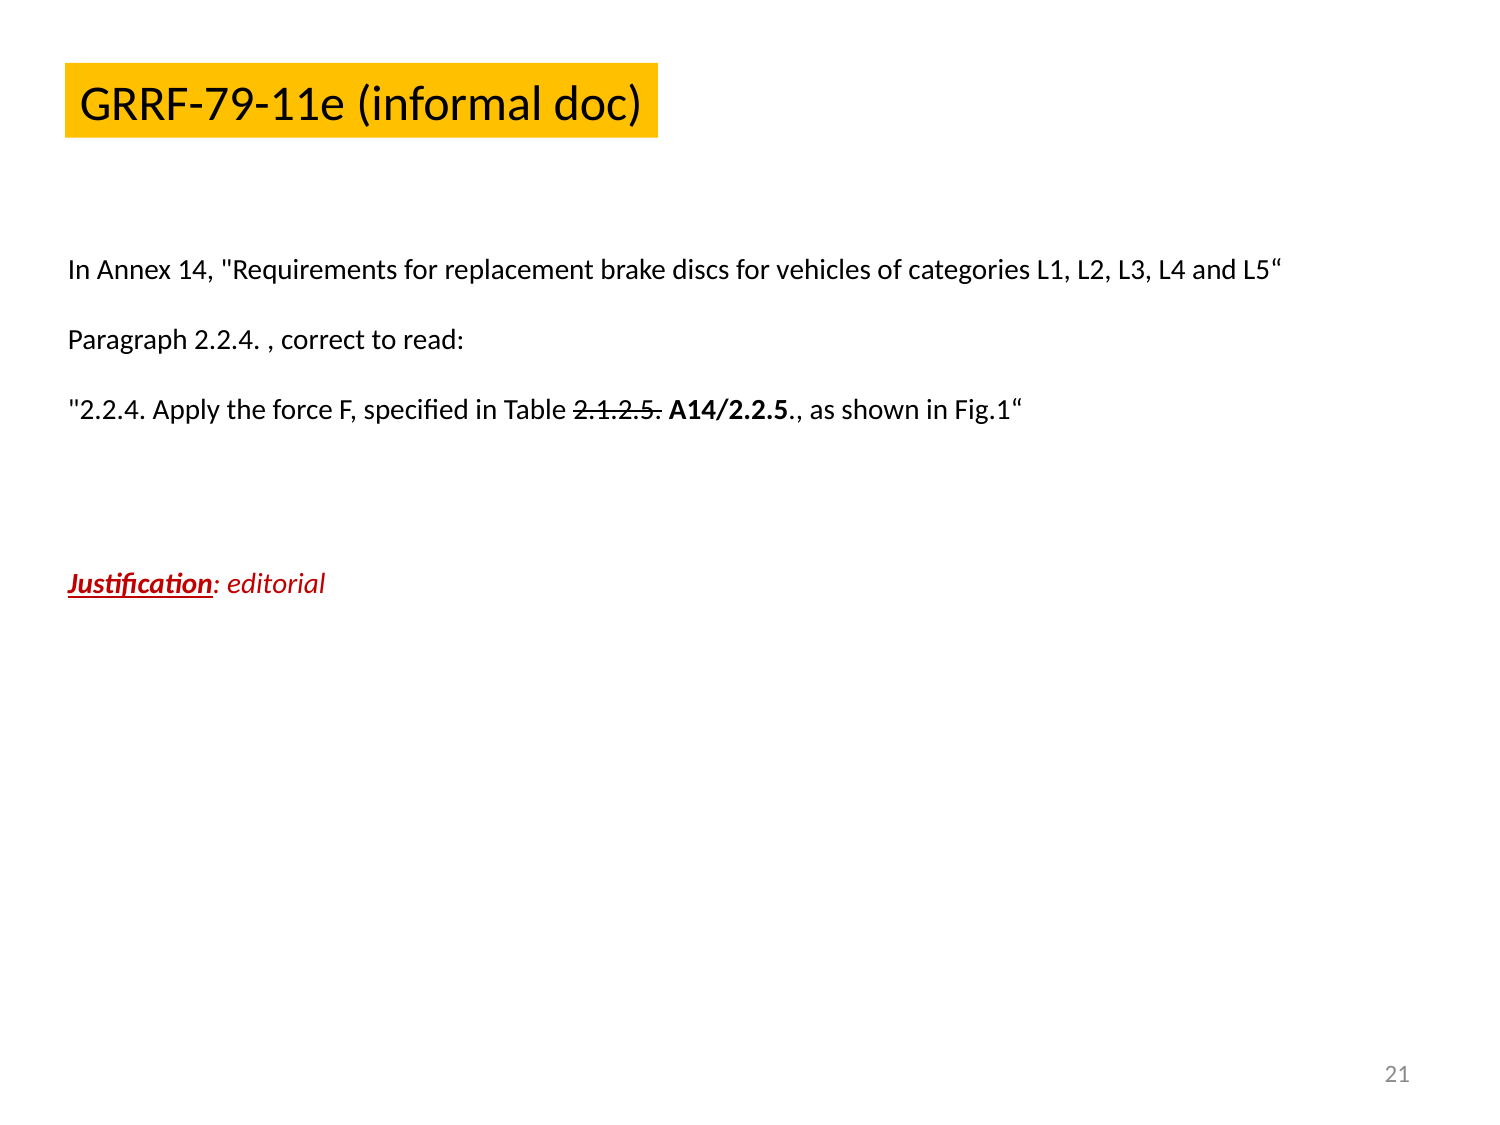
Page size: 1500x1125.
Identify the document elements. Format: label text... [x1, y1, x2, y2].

text_box In Annex 14, "Requirements for replacement brake discs for vehicles of categories L1, L2, L3, L4 and L5“ Paragraph 2.2.4. , correct to read: "2.2.4. Apply the force F, specified in Table 2.1.2.5. A14/2.2.5., as shown in Fig.1“ Justification: editorial [53, 242, 1424, 608]
text_box GRRF-79-11e (informal doc) [65, 62, 658, 138]
slide_number 21 [1074, 1042, 1425, 1103]
